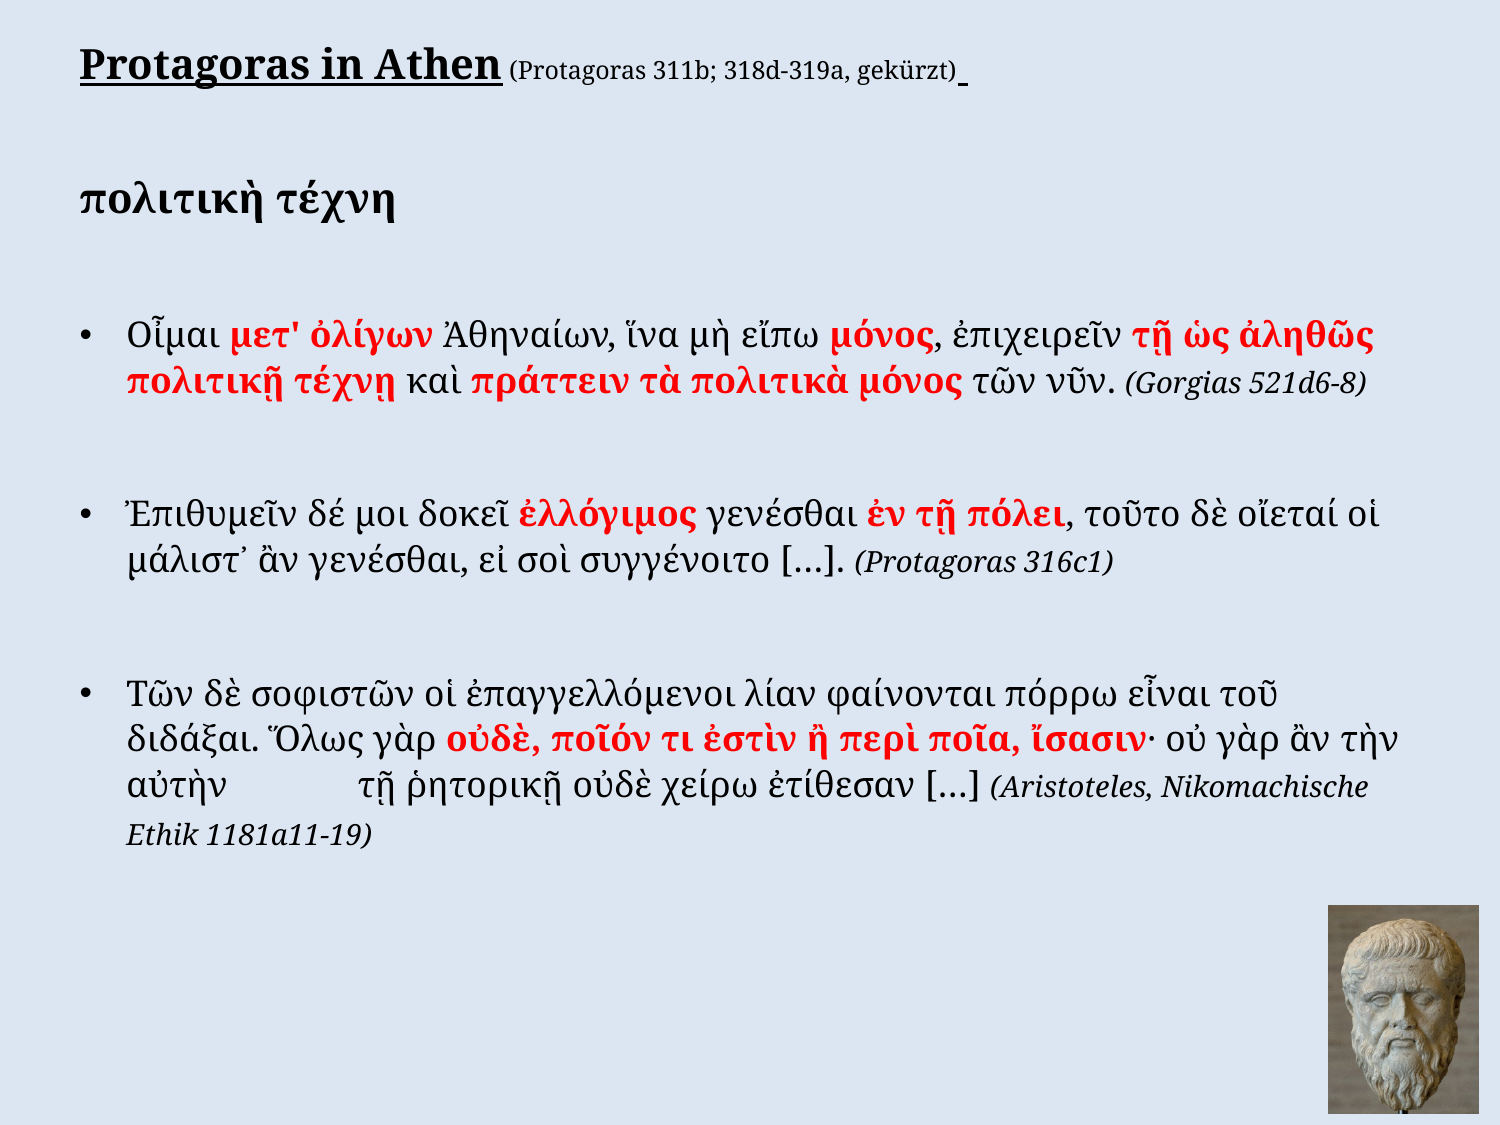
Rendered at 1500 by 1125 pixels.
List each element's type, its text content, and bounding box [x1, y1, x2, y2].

text_box Protagoras in Athen (Protagoras 311b; 318d-319a, gekürzt) πολιτικὴ τέχνη Οἶμαι μετ' ὀλίγων Ἀθηναίων, ἵνα μὴ εἴπω μόνος, ἐπιχειρεῖν τῇ ὡς ἀληθῶς πολιτικῇ τέχνῃ καὶ πράττειν τὰ πολιτικὰ μόνος τῶν νῦν. (Gorgias 521d6-8) Ἐπιθυμεῖν δέ μοι δοκεῖ ἐλλόγιμος γενέσθαι ἐν τῇ πόλει, τοῦτο δὲ οἴεταί οἱ μάλιστ᾽ ἂν γενέσθαι, εἰ σοὶ συγγένοιτο […]. (Protagoras 316c1) Τῶν δὲ σοφιστῶν οἱ ἐπαγγελλόμενοι λίαν φαίνονται πόρρω εἶναι τοῦ διδάξαι. Ὅλως γὰρ οὐδὲ, ποῖόν τι ἐστὶν ἢ περὶ ποῖα, ἴσασιν· οὐ γὰρ ἂν τὴν αὐτὴν τῇ ῥητορικῇ οὐδὲ χείρω ἐτίθεσαν […] (Aristoteles, Nikomachische Ethik 1181a11-19) [64, 30, 1436, 992]
picture [1328, 904, 1479, 1114]
